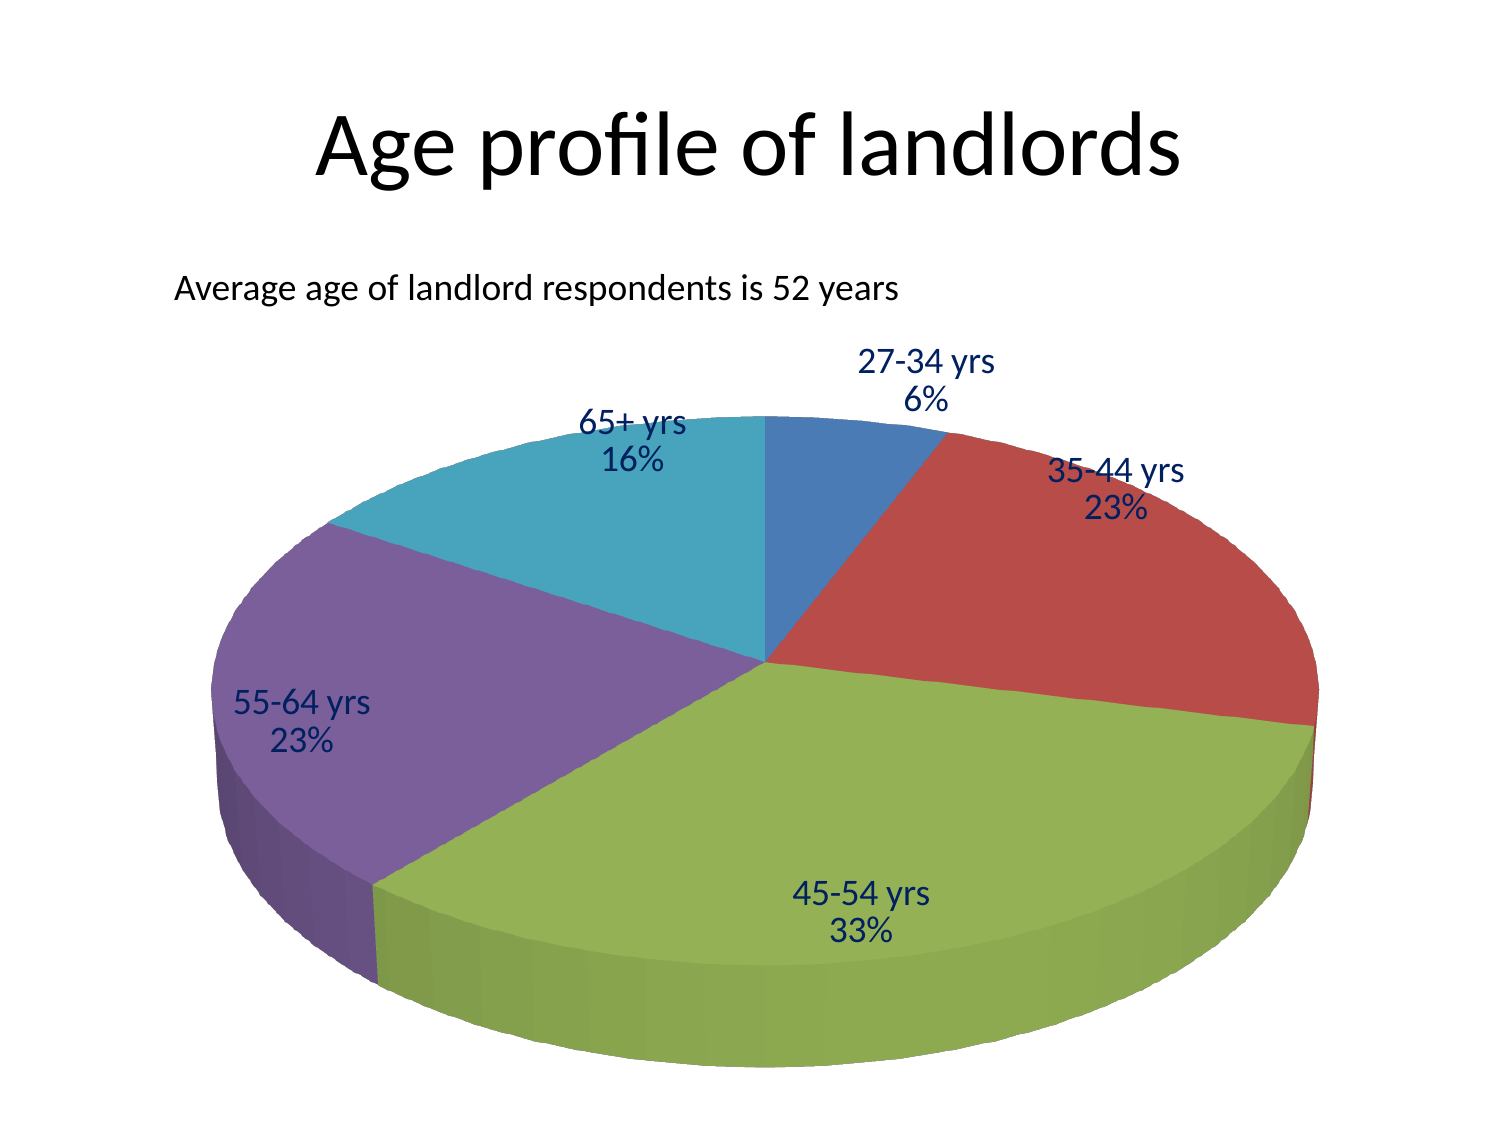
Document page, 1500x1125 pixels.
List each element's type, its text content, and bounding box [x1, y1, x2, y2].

title Age profile of landlords [75, 45, 1425, 233]
chart [29, 328, 1500, 1083]
text_box Average age of landlord respondents is 52 years [159, 255, 1223, 315]
